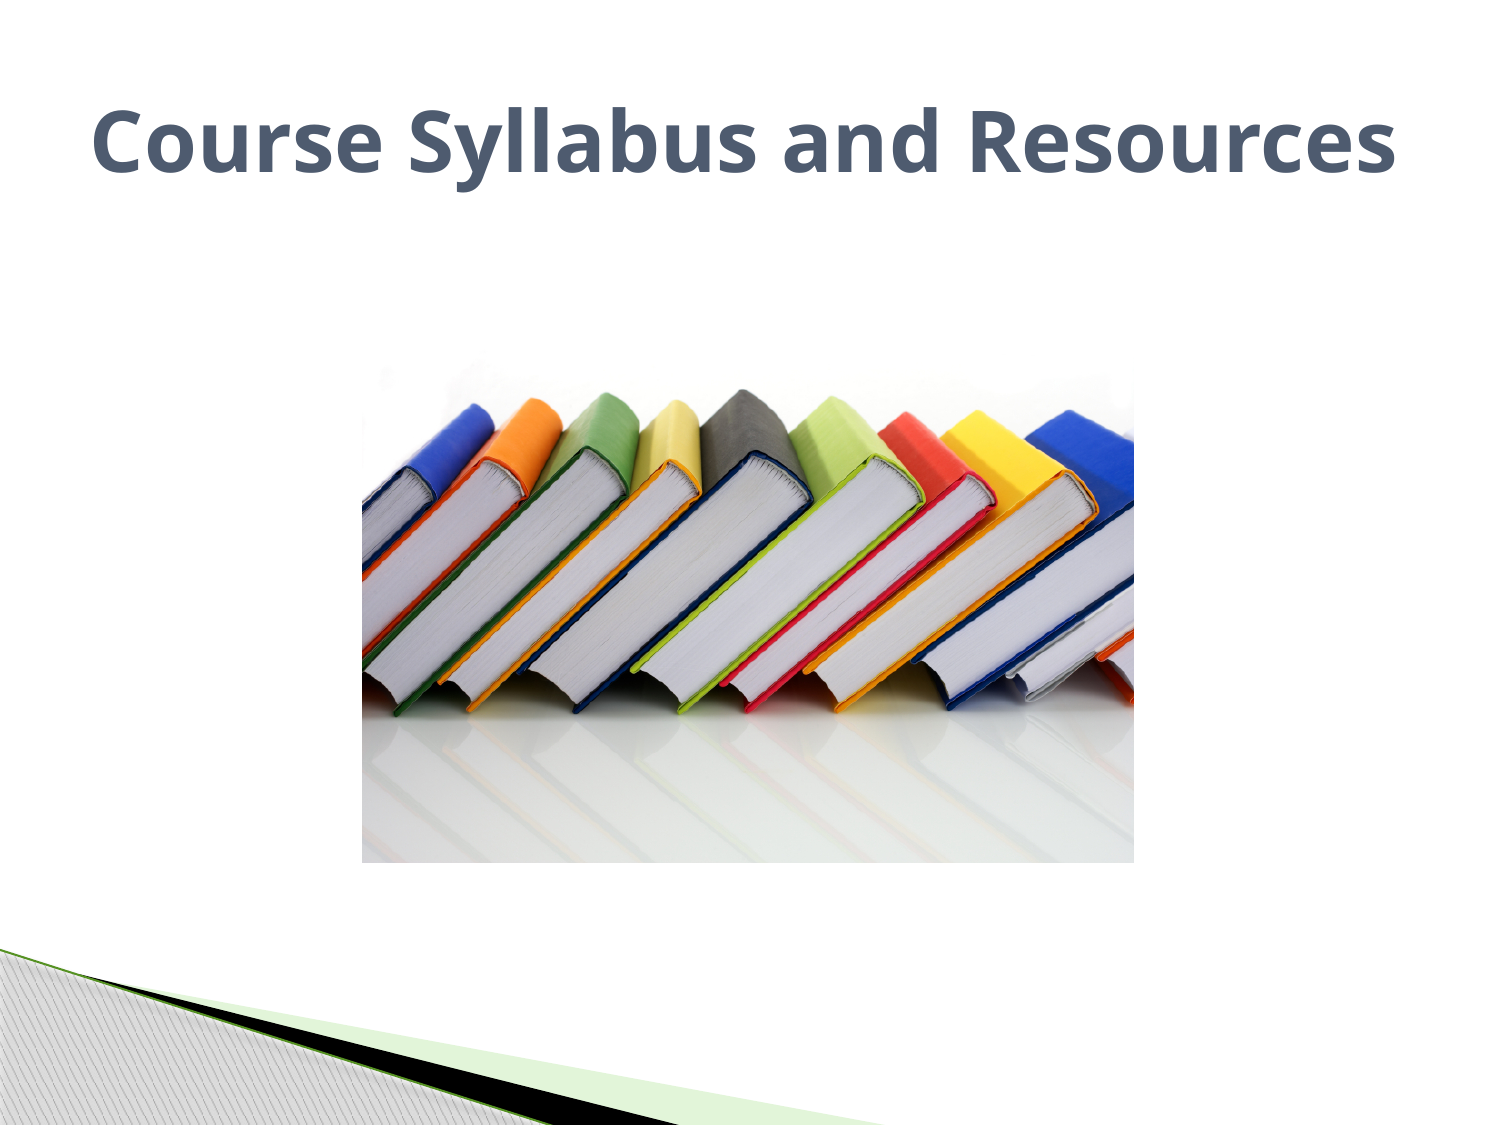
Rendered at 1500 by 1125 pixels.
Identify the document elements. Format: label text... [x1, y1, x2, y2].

title Course Syllabus and Resources [75, 45, 1425, 233]
picture [362, 349, 1134, 863]
